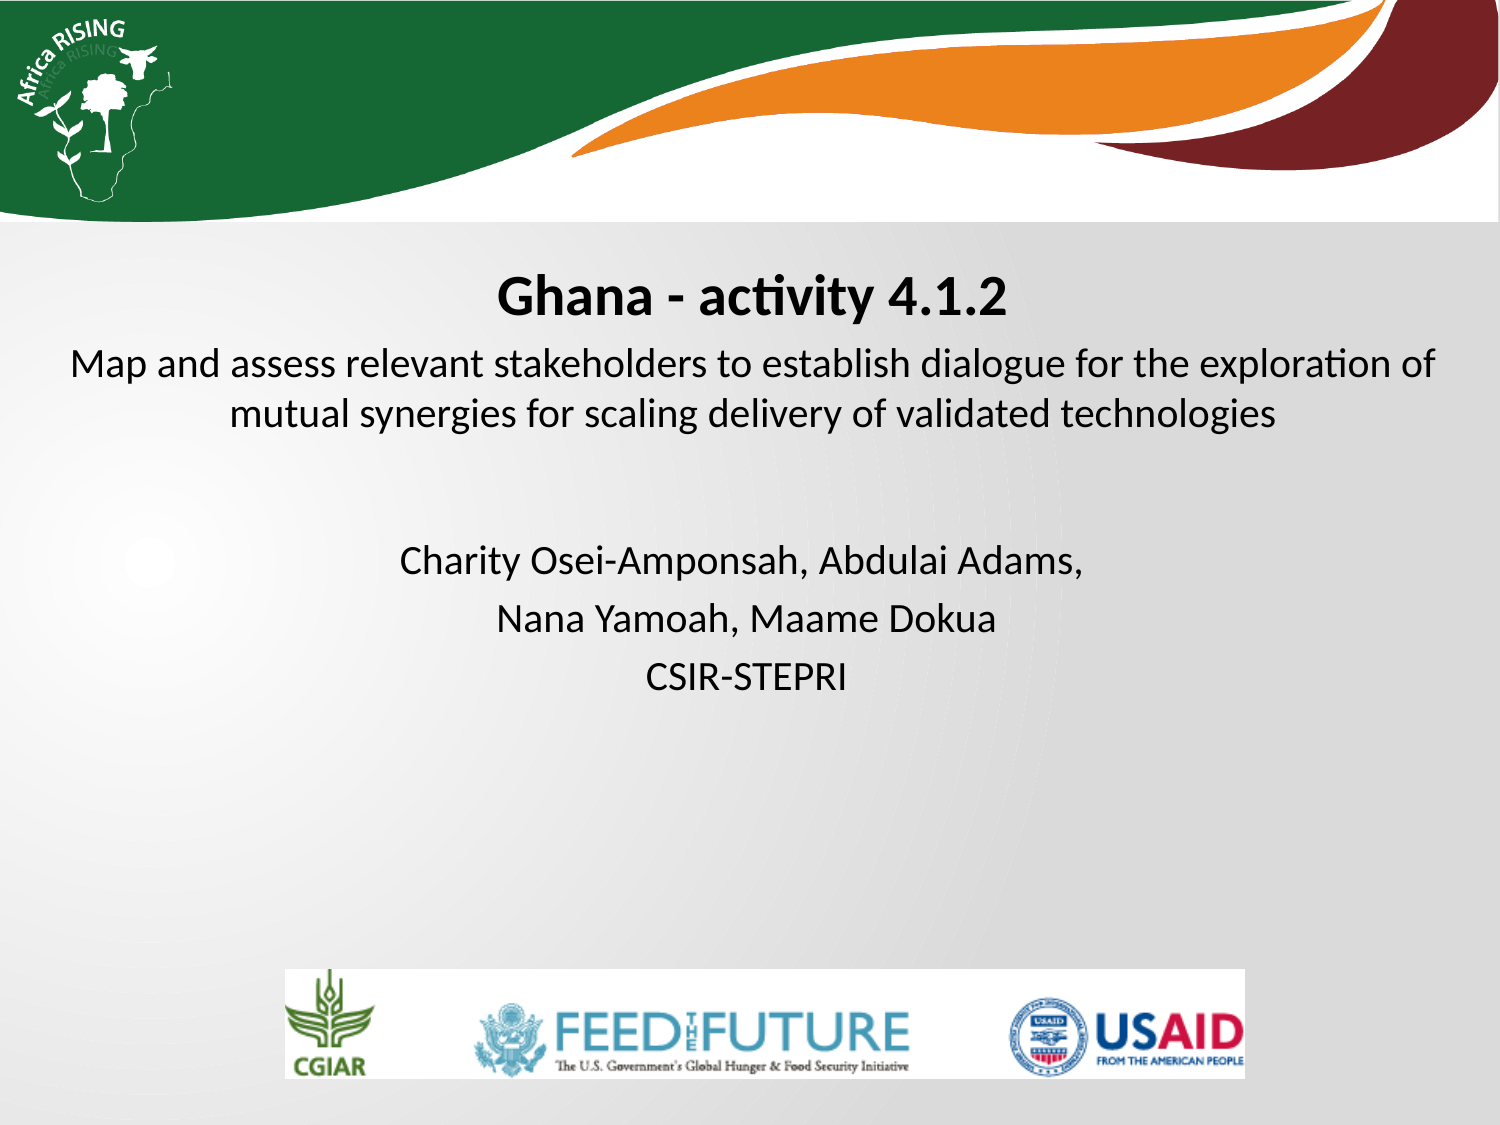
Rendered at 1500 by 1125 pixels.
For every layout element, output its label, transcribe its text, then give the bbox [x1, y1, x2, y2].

picture [0, 0, 1499, 222]
list Ghana - activity 4.1.2 Map and assess relevant stakeholders to establish dialogue for the exploration of mutual synergies for scaling delivery of validated technologies [24, 249, 1463, 475]
list Charity Osei-Amponsah, Abdulai Adams, Nana Yamoah, Maame Dokua CSIR-STEPRI [99, 525, 1375, 650]
picture [285, 969, 1245, 1079]
